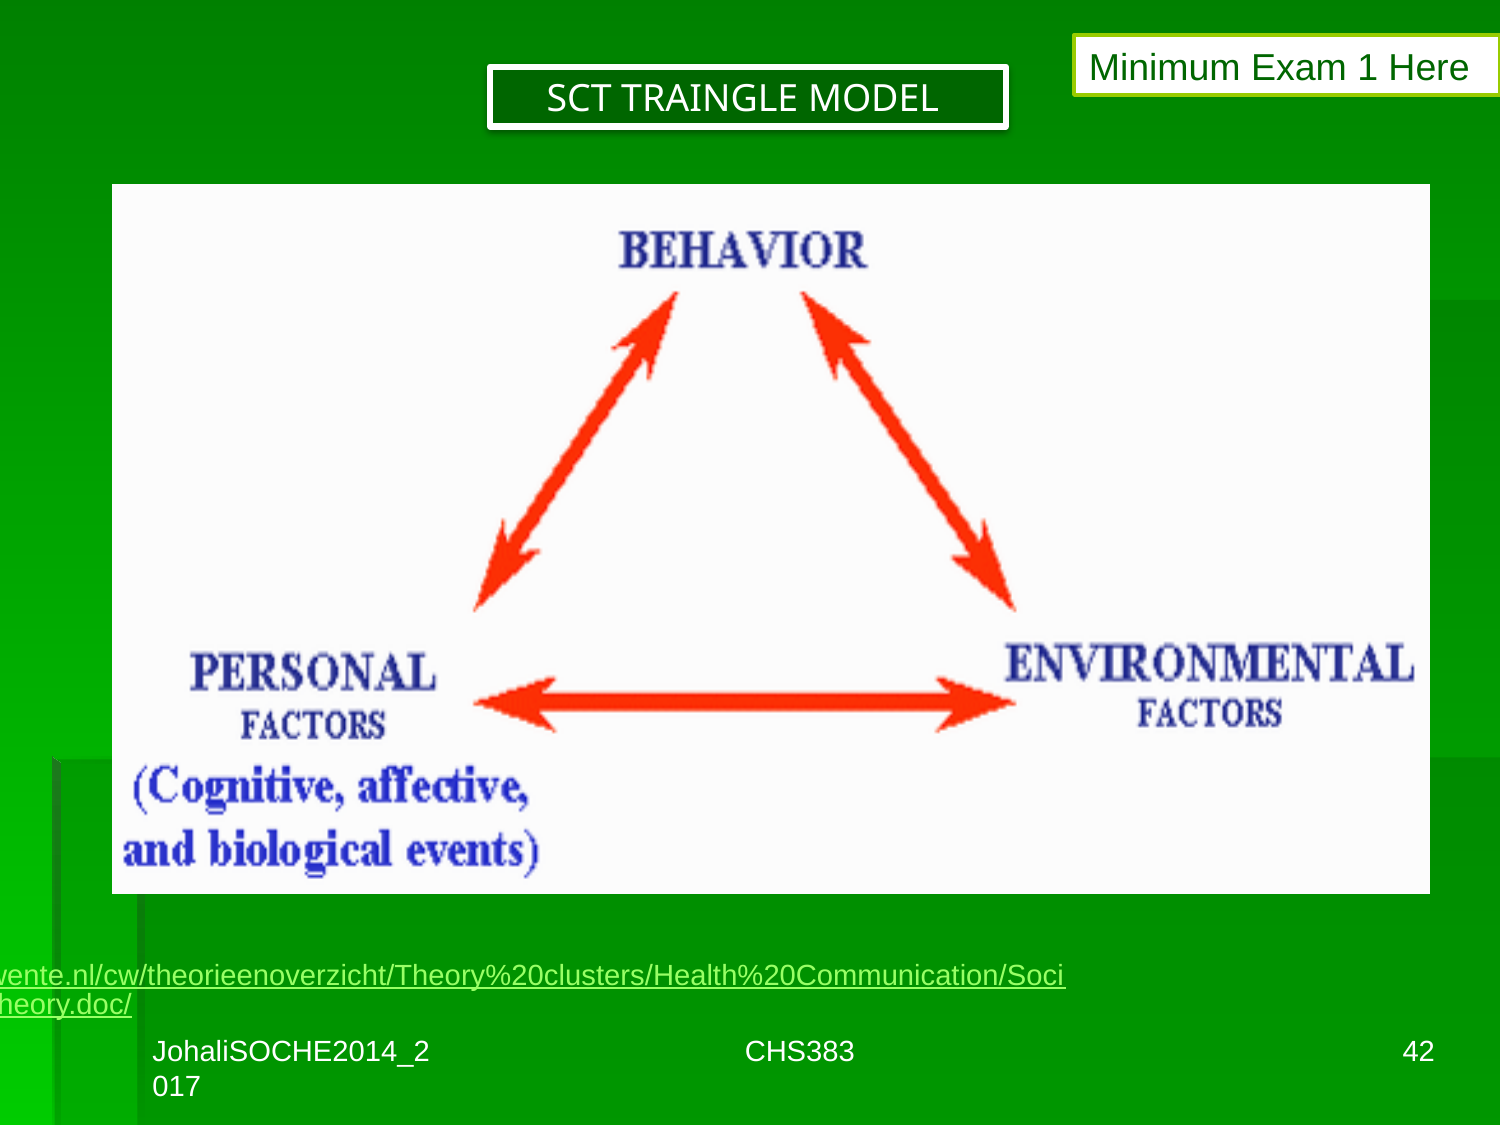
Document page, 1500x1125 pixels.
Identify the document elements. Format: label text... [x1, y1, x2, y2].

picture [111, 184, 1430, 894]
slide_number JohaliSOCHE2014_2017 [137, 1024, 450, 1103]
text_box http://www.utwente.nl/cw/theorieenoverzicht/Theory%20clusters/Health%20Communication/Social_cognitive_theory.doc/ [117, 949, 1395, 999]
text_box SCT TRAINGLE MODEL [487, 64, 1009, 130]
footer CHS383 [562, 1024, 1038, 1103]
text_box Minimum Exam 1 Here [1072, 33, 1500, 97]
slide_number 42 [1137, 1024, 1451, 1103]
